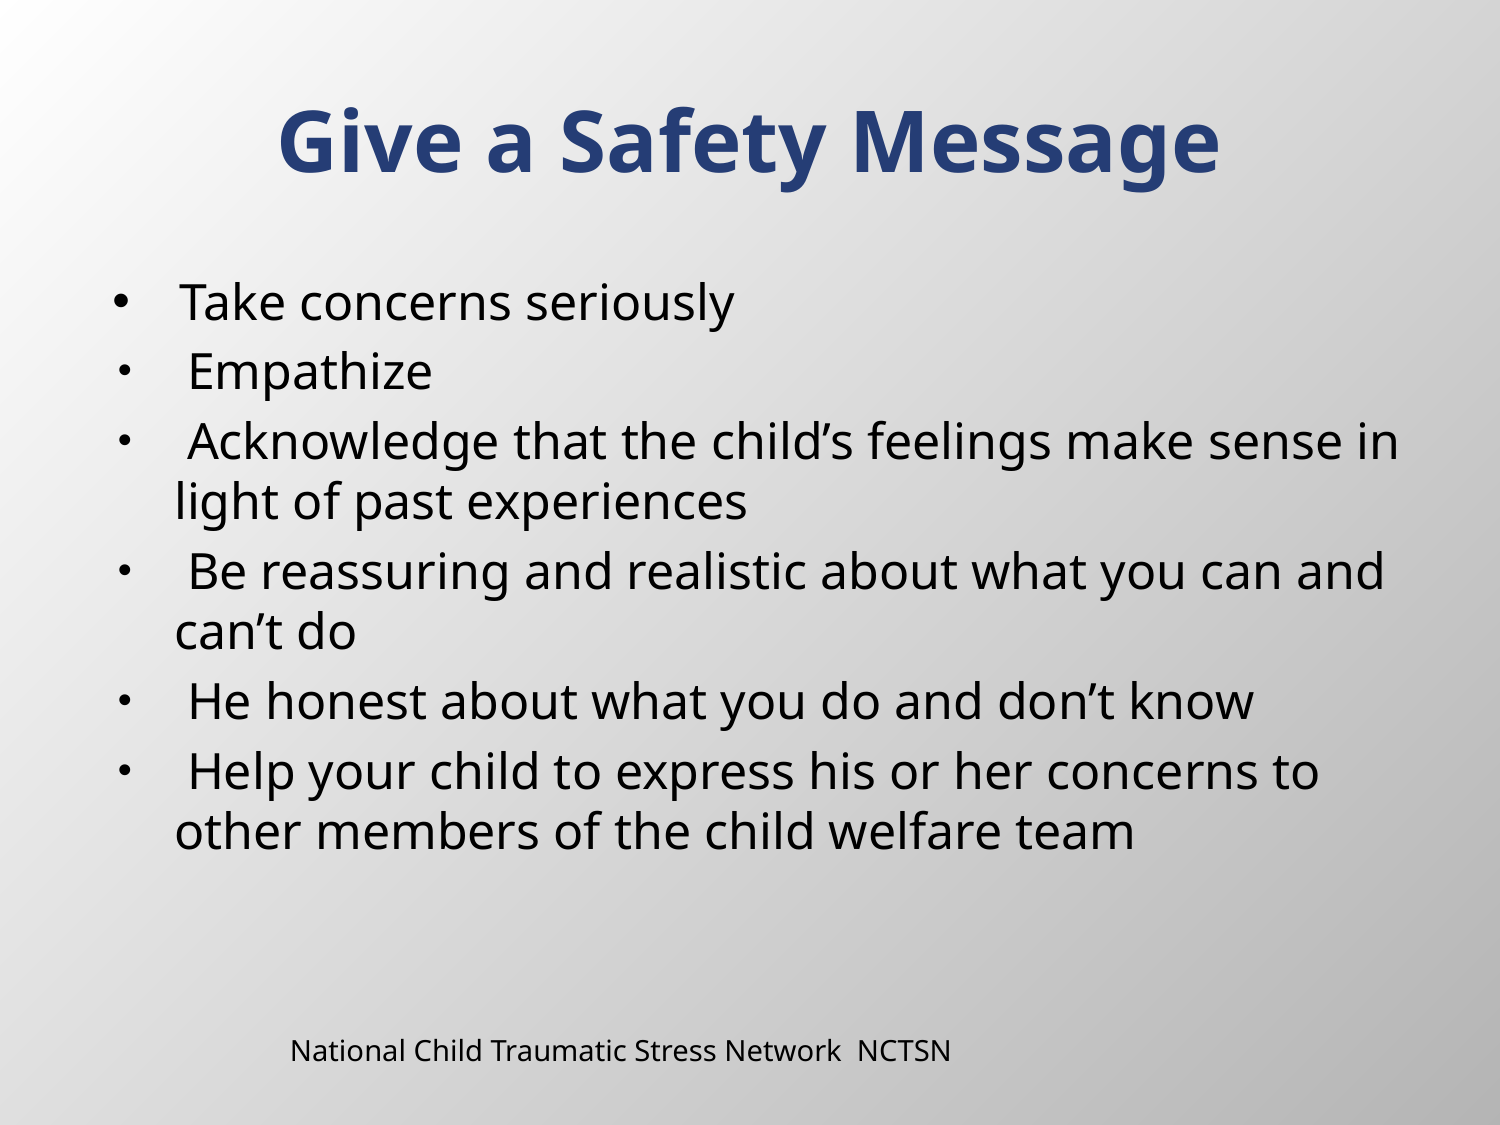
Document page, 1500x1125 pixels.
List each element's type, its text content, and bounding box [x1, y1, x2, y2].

list Take concerns seriously Empathize Acknowledge that the child’s feelings make sense in light of past experiences Be reassuring and realistic about what you can and can’t do He honest about what you do and don’t know Help your child to express his or her concerns to other members of the child welfare team [75, 262, 1425, 1035]
title Give a Safety Message [75, 45, 1425, 233]
text_box National Child Traumatic Stress Network NCTSN [274, 1024, 1100, 1075]
